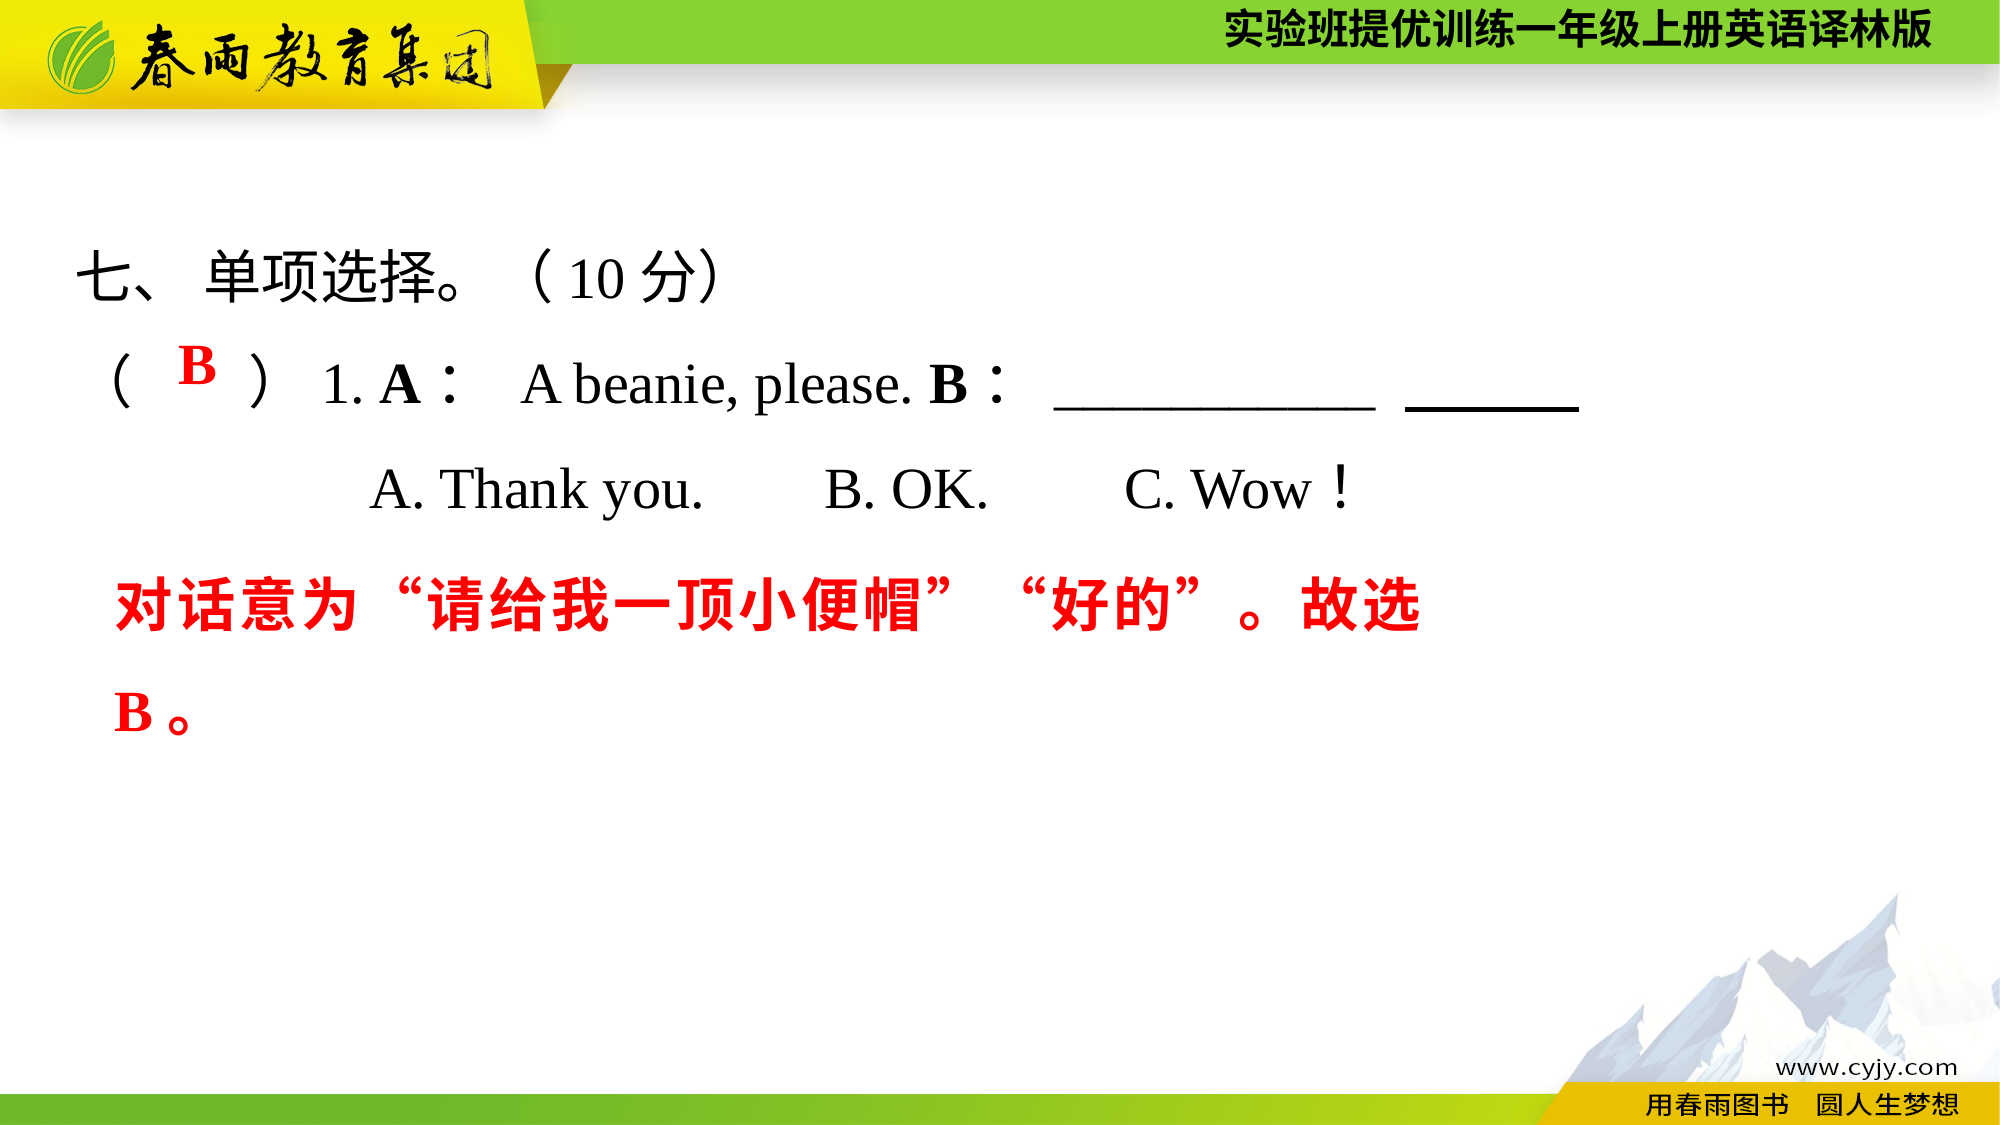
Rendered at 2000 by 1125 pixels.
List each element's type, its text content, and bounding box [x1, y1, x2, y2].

list 七、 单项选择。（10分） （ ）1. A： A beanie, please. B：___________ A. Thank you. B. OK. C. Wow！ [59, 197, 1944, 531]
text_box 对话意为“请给我一顶小便帽”“好的”。故选B。 [99, 525, 1450, 646]
text_box B [163, 318, 232, 404]
picture [0, 0, 2000, 1125]
